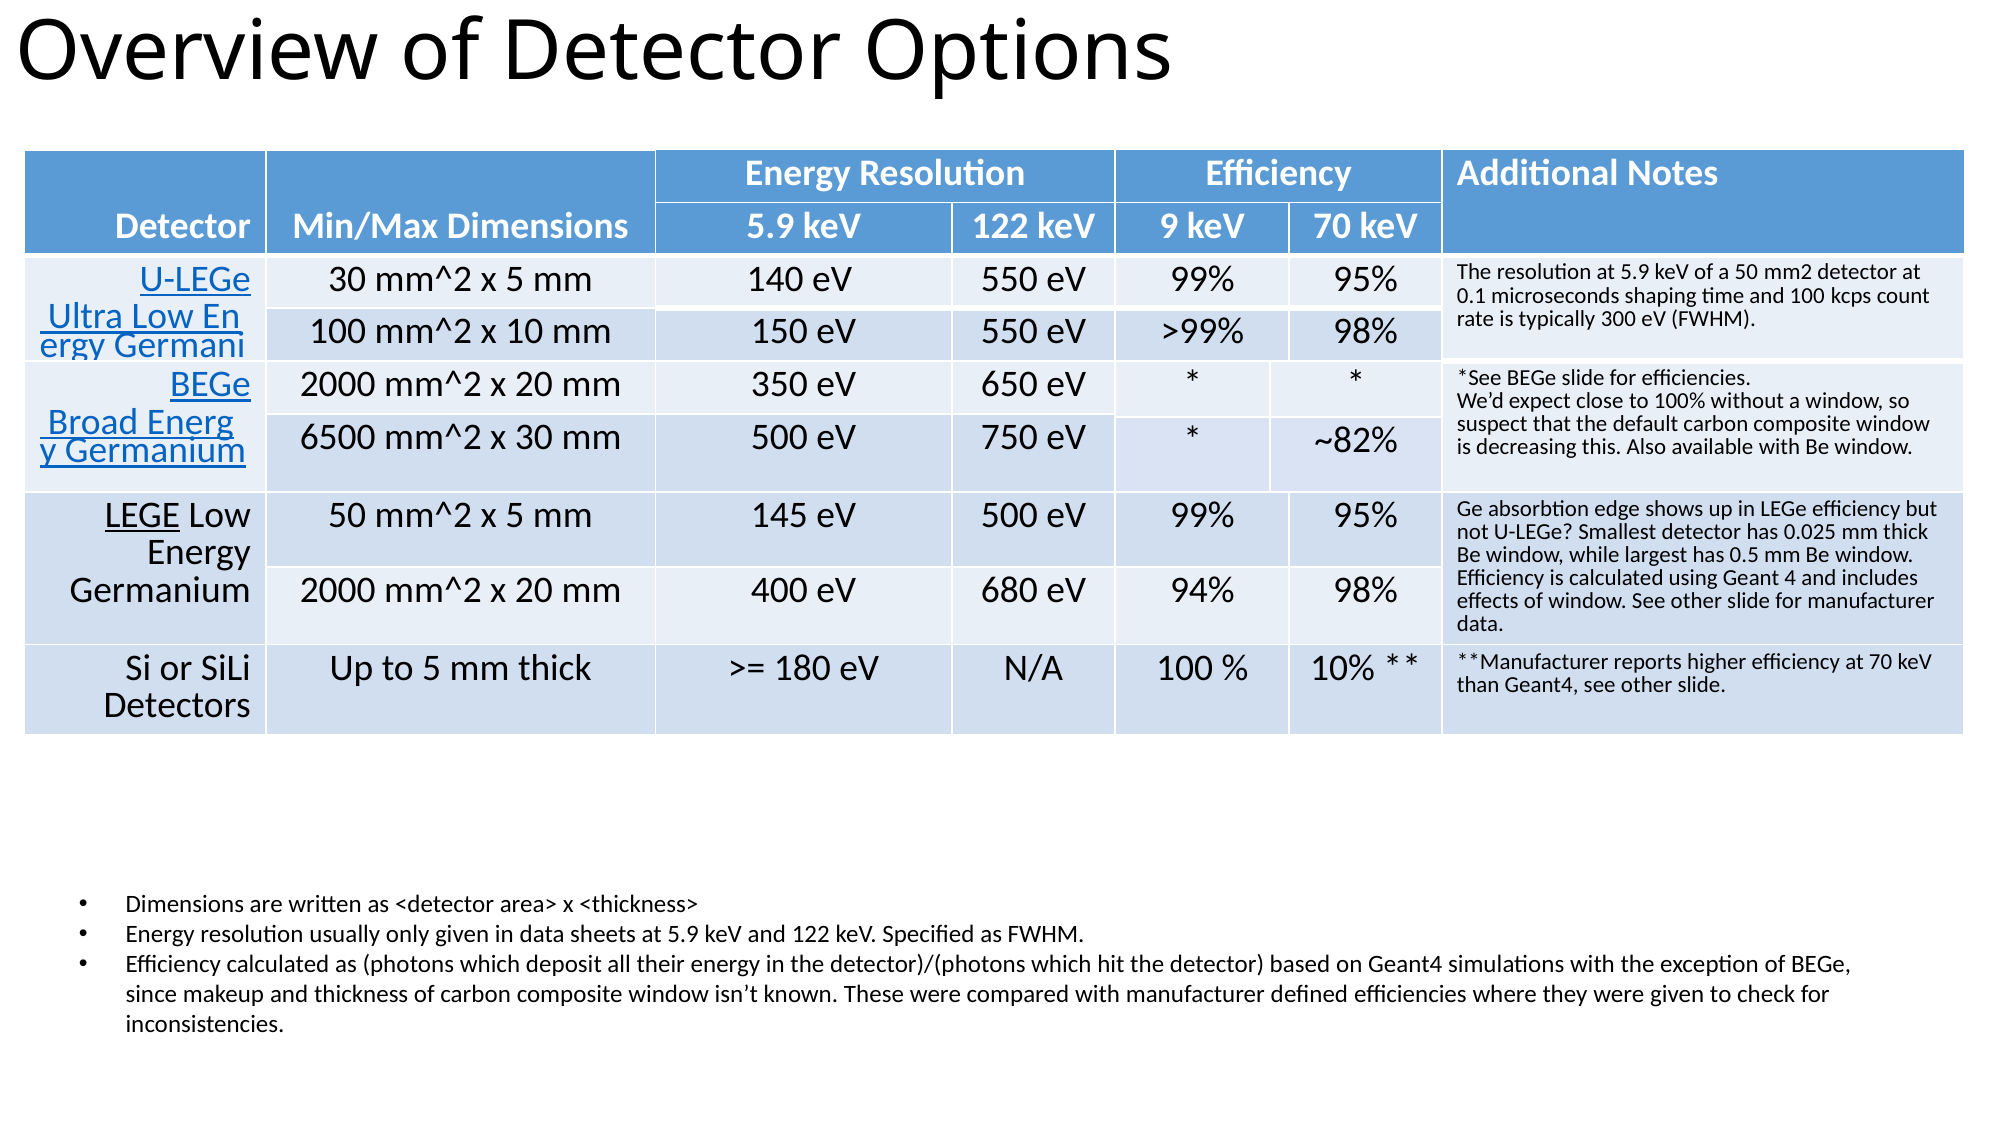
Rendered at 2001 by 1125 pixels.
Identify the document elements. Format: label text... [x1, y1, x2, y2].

table_cell >= 180 eV [656, 645, 951, 734]
table_cell 9 keV [1116, 203, 1288, 253]
table_cell 30 mm^2 x 5 mm [267, 258, 655, 307]
table_cell 6500 mm^2 x 30 mm [267, 415, 655, 491]
table_cell 100 mm^2 x 10 mm [267, 309, 655, 360]
table_cell 145 eV [656, 493, 951, 566]
table_cell 70 keV [1290, 203, 1441, 253]
table_header Efficiency [1116, 150, 1441, 202]
table_cell 680 eV [953, 568, 1114, 644]
text_box Dimensions are written as <detector area> x <thickness> Energy resolution usually only given in data sheets at 5.9 keV and 122 keV. Specified as FWHM. Efficiency calculated as (photons which deposit all their energy in the detector)/(photons which hit the detector) based on Geant4 simulations with the exception of BEGe, since makeup and thickness of carbon composite window isn’t known. These were compared with manufacturer defined efficiencies where they were given to check for inconsistencies. [64, 880, 1875, 1045]
table_cell 500 eV [656, 415, 951, 491]
table_cell 50 mm^2 x 5 mm [267, 493, 655, 566]
table_cell * [1271, 362, 1441, 416]
table_cell 99% [1116, 493, 1288, 566]
table_cell 350 eV [656, 362, 951, 413]
table_cell ~82% [1271, 418, 1441, 491]
table_header Detector [25, 151, 265, 253]
table_cell Up to 5 mm thick [267, 645, 655, 734]
table_cell 2000 mm^2 x 20 mm [267, 362, 655, 413]
table_cell 500 eV [953, 493, 1114, 566]
table_cell *See BEGe slide for efficiencies. We’d expect close to 100% without a window, so suspect that the default carbon composite window is decreasing this. Also available with Be window. [1443, 364, 1963, 491]
table_header Min/Max Dimensions [267, 151, 655, 253]
table_cell BEGe Broad Energy Germanium [25, 362, 265, 491]
table_cell N/A [953, 645, 1114, 734]
table_cell The resolution at 5.9 keV of a 50 mm2 detector at 0.1 microseconds shaping time and 100 kcps count rate is typically 300 eV (FWHM). [1443, 258, 1963, 358]
title Overview of Detector Options [0, 0, 1725, 106]
table_cell 10% ** [1290, 645, 1441, 734]
table_cell * [1116, 362, 1269, 416]
table_cell 550 eV [953, 258, 1114, 305]
table_cell >99% [1116, 311, 1288, 360]
table_cell 98% [1290, 311, 1441, 360]
table_cell 98% [1290, 568, 1441, 644]
table_cell 122 keV [953, 203, 1114, 253]
table_cell 95% [1290, 258, 1441, 305]
table_cell * [1116, 418, 1269, 491]
table_cell 140 eV [656, 258, 951, 305]
table_cell LEGE Low Energy Germanium [25, 493, 265, 644]
table_cell **Manufacturer reports higher efficiency at 70 keV than Geant4, see other slide. [1443, 645, 1963, 734]
table_cell Si or SiLi Detectors [25, 645, 265, 734]
table_cell 99% [1116, 258, 1288, 305]
table_cell 94% [1116, 568, 1288, 644]
table_cell 5.9 keV [656, 203, 951, 253]
table_cell 400 eV [656, 568, 951, 644]
table_header Energy Resolution [656, 150, 1114, 202]
table_cell 2000 mm^2 x 20 mm [267, 568, 655, 644]
table_cell 150 eV [656, 311, 951, 360]
table_cell Ge absorbtion edge shows up in LEGe efficiency but not U-LEGe? Smallest detector has 0.025 mm thick Be window, while largest has 0.5 mm Be window. Efficiency is calculated using Geant 4 and includes effects of window. See other slide for manufacturer data. [1443, 493, 1963, 644]
table_cell 550 eV [953, 311, 1114, 360]
table_cell 750 eV [953, 415, 1114, 491]
table_cell U-LEGe Ultra Low Energy Germanium [25, 258, 265, 360]
table_cell 100 % [1116, 645, 1288, 734]
table_cell 650 eV [953, 362, 1114, 413]
table_header Additional Notes [1443, 150, 1964, 253]
table_cell 95% [1290, 493, 1441, 566]
